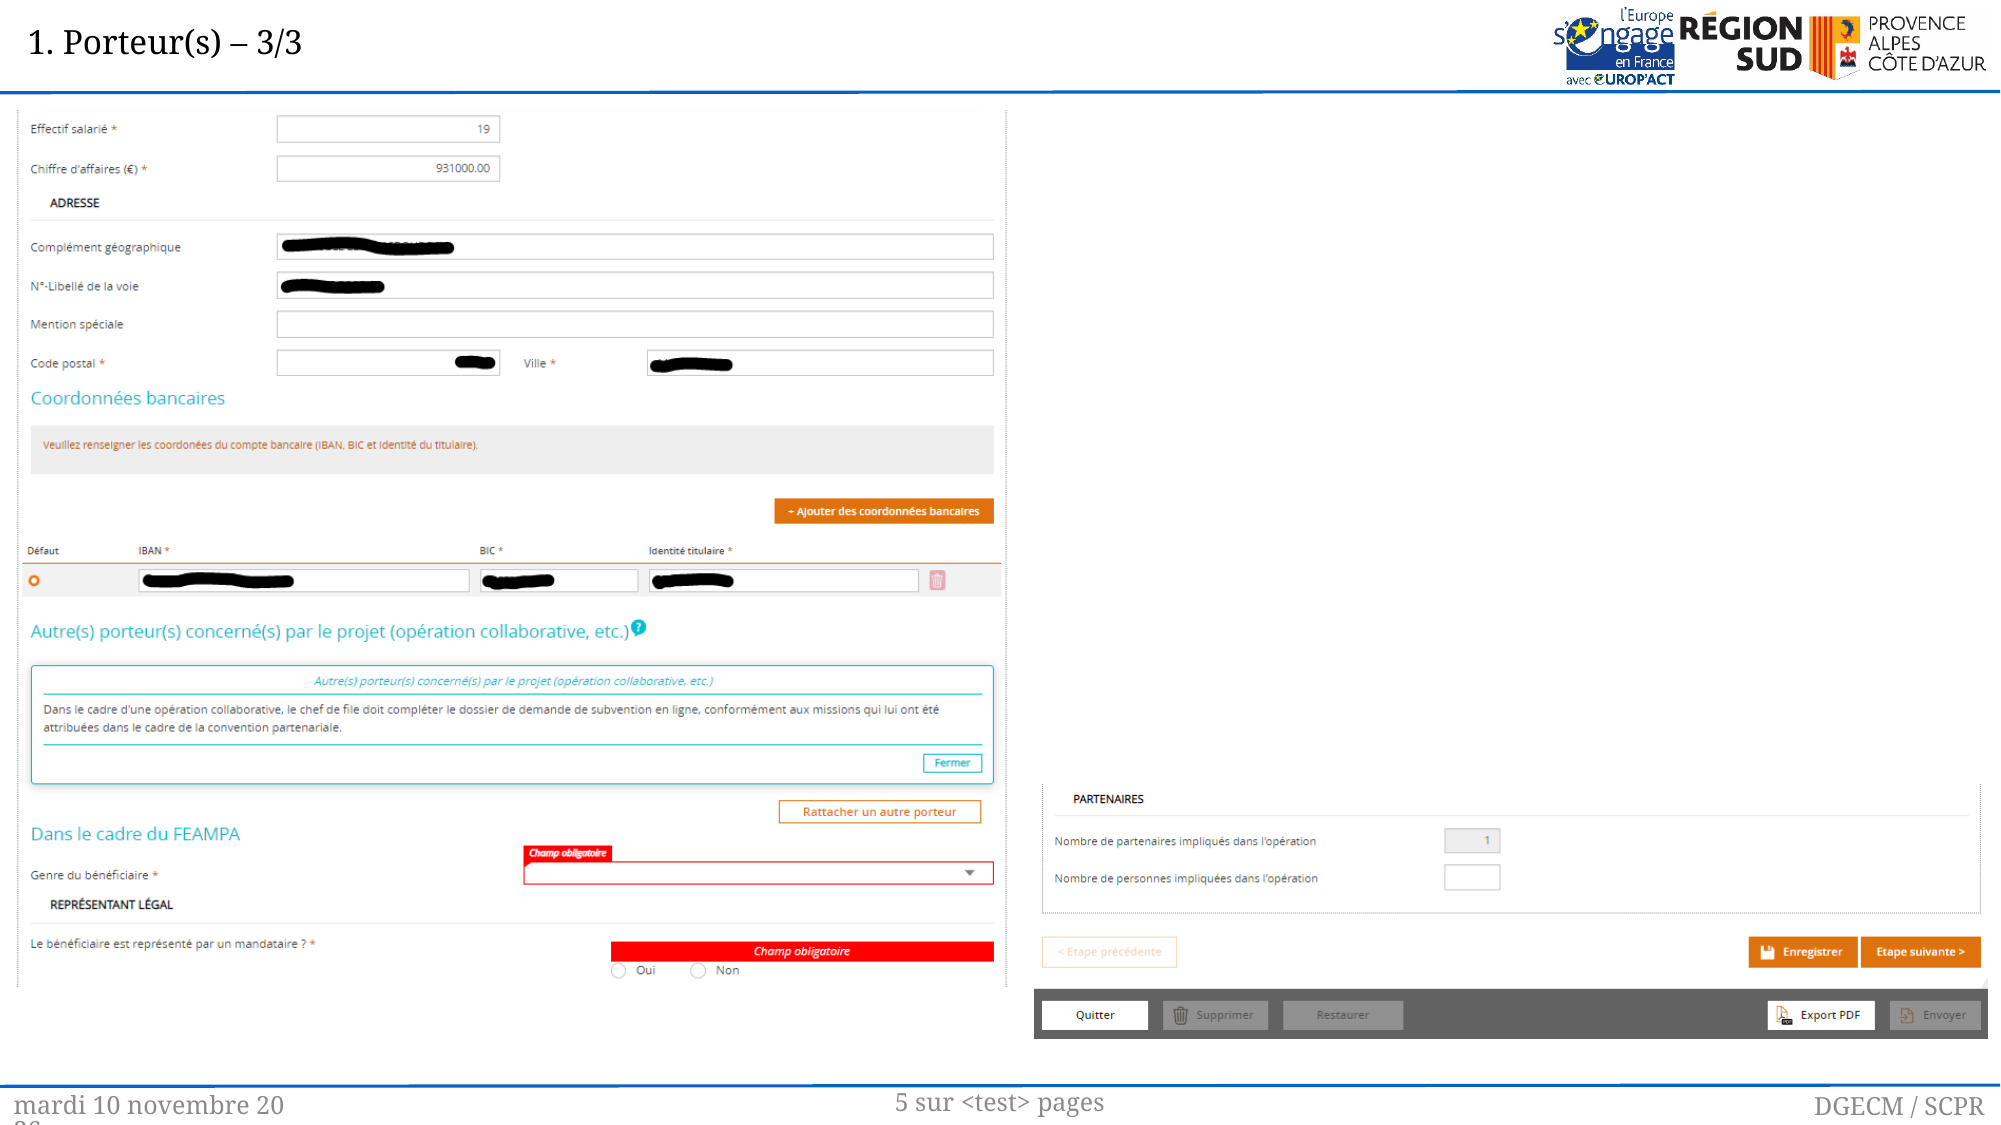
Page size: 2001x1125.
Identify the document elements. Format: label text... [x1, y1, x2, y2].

picture [1034, 784, 1988, 1039]
title 1. Porteur(s) – 3/3 [12, 17, 1550, 71]
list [12, 109, 1014, 987]
picture [1549, 3, 1988, 89]
